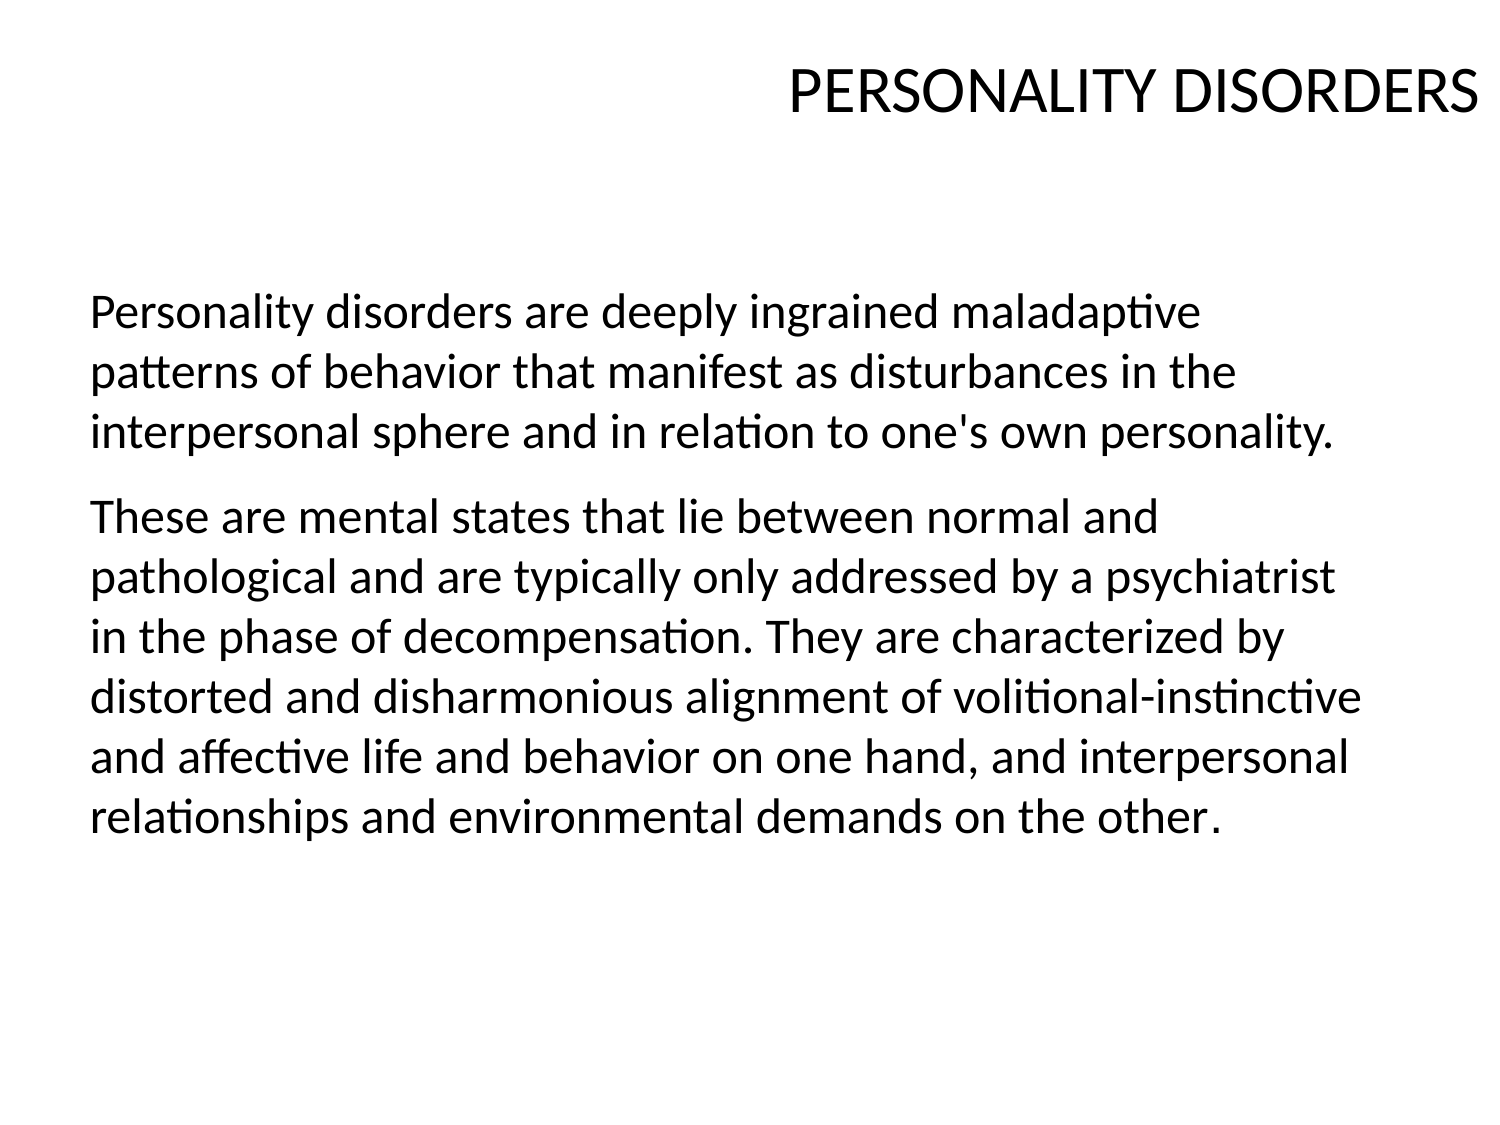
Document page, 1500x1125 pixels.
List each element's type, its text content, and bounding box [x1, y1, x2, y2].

text_box Personality disorders are deeply ingrained maladaptive patterns of behavior that manifest as disturbances in the interpersonal sphere and in relation to one's own personality. These are mental states that lie between normal and pathological and are typically only addressed by a psychiatrist in the phase of decompensation. They are characterized by distorted and disharmonious alignment of volitional-instinctive and affective life and behavior on one hand, and interpersonal relationships and environmental demands on the other. [0, 271, 1379, 852]
text_box PERSONALITY DISORDERS [145, 0, 1496, 180]
